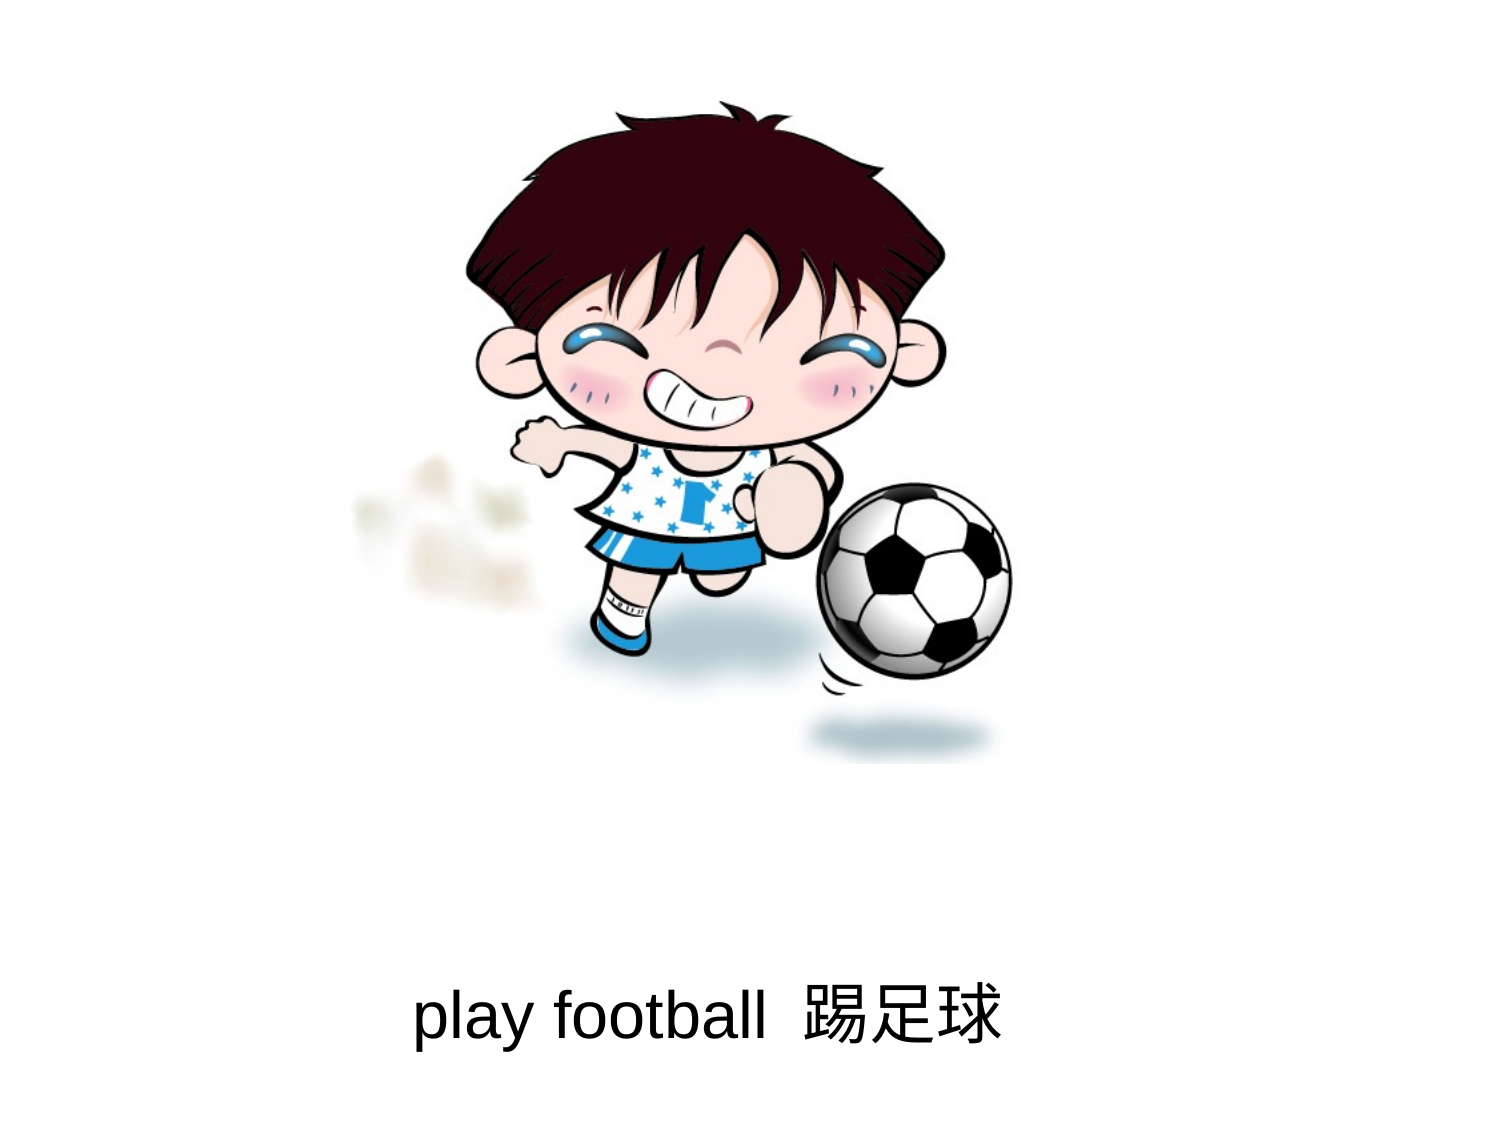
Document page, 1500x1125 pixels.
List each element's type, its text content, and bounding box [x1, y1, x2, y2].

text_box play football 踢足球 [398, 964, 1069, 1059]
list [348, 101, 1034, 764]
